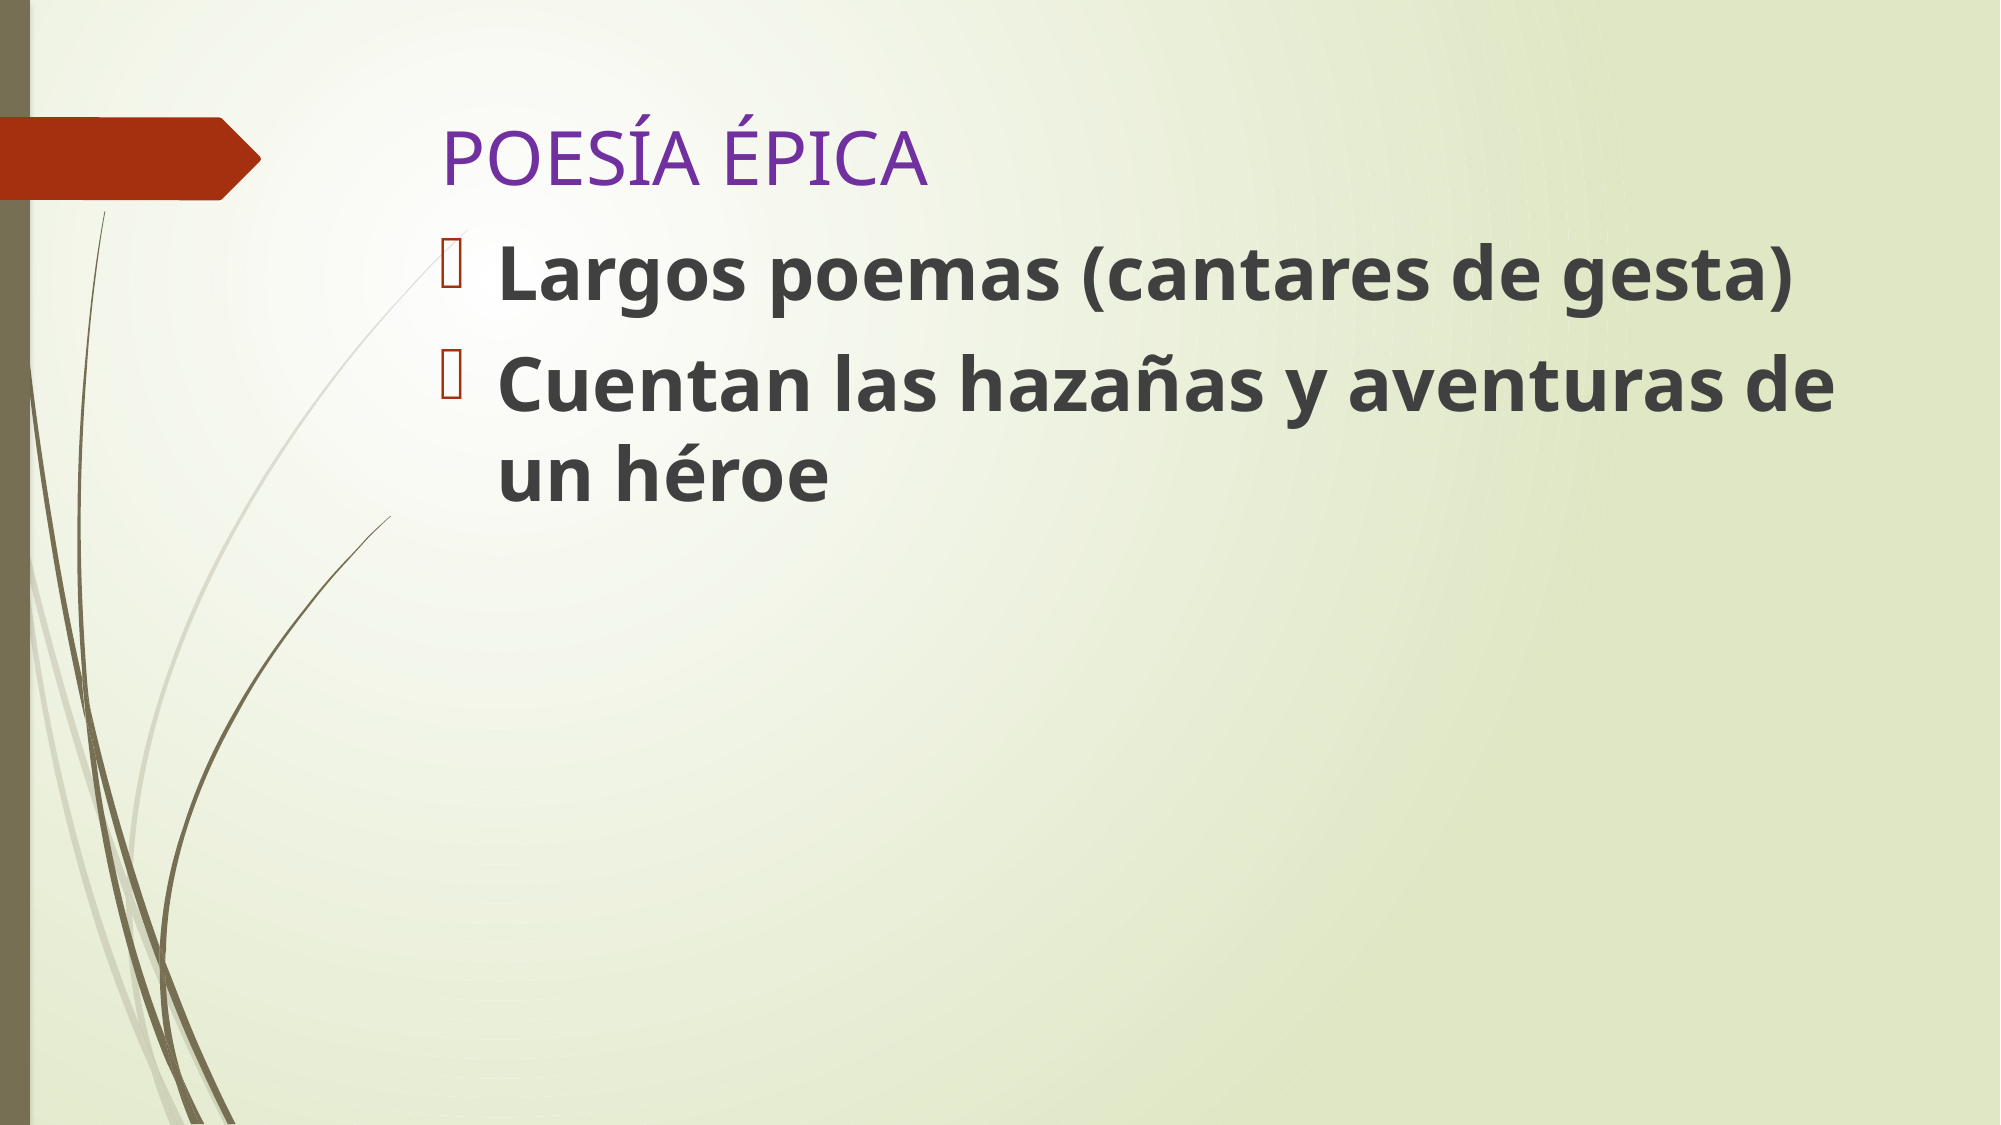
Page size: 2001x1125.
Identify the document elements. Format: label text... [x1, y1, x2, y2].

title POESÍA ÉPICA [425, 102, 1888, 217]
list Largos poemas (cantares de gesta) Cuentan las hazañas y aventuras de un héroe [424, 217, 1888, 970]
